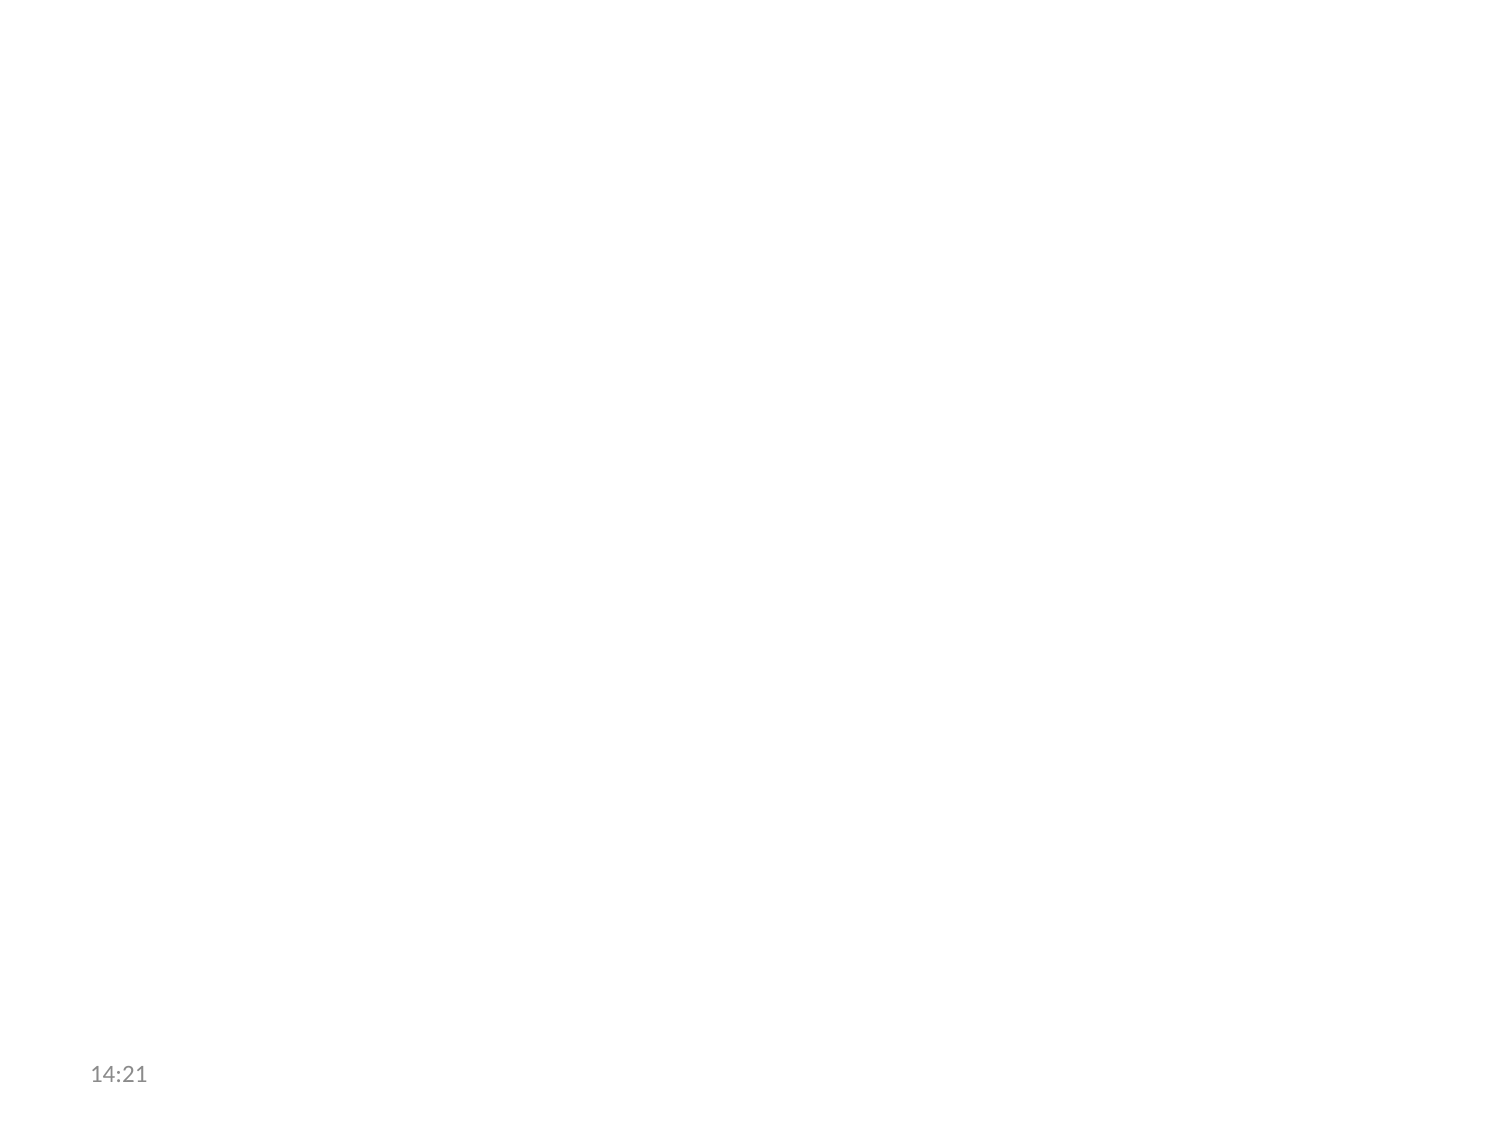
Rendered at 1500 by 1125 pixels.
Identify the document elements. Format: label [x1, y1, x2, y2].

slide_number [75, 1042, 425, 1103]
